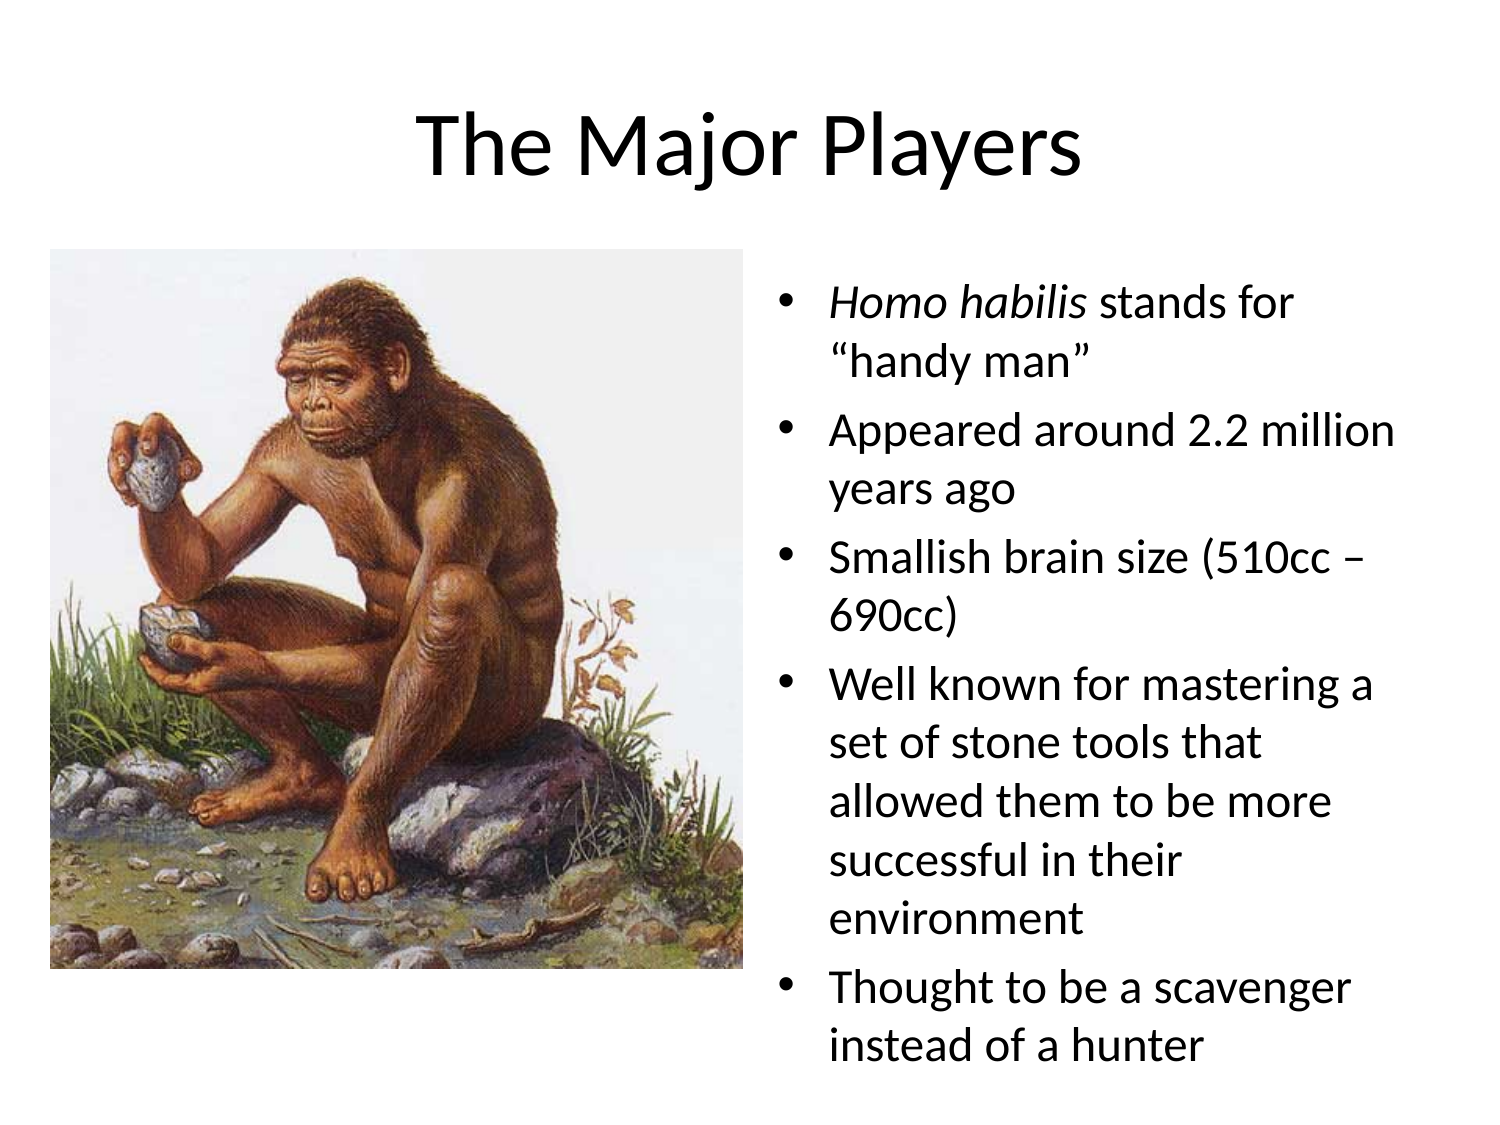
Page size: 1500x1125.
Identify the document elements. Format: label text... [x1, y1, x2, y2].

list Homo habilis stands for “handy man” Appeared around 2.2 million years ago Smallish brain size (510cc – 690cc) Well known for mastering a set of stone tools that allowed them to be more successful in their environment Thought to be a scavenger instead of a hunter [762, 262, 1425, 1088]
title The Major Players [75, 45, 1425, 233]
picture [49, 249, 743, 969]
